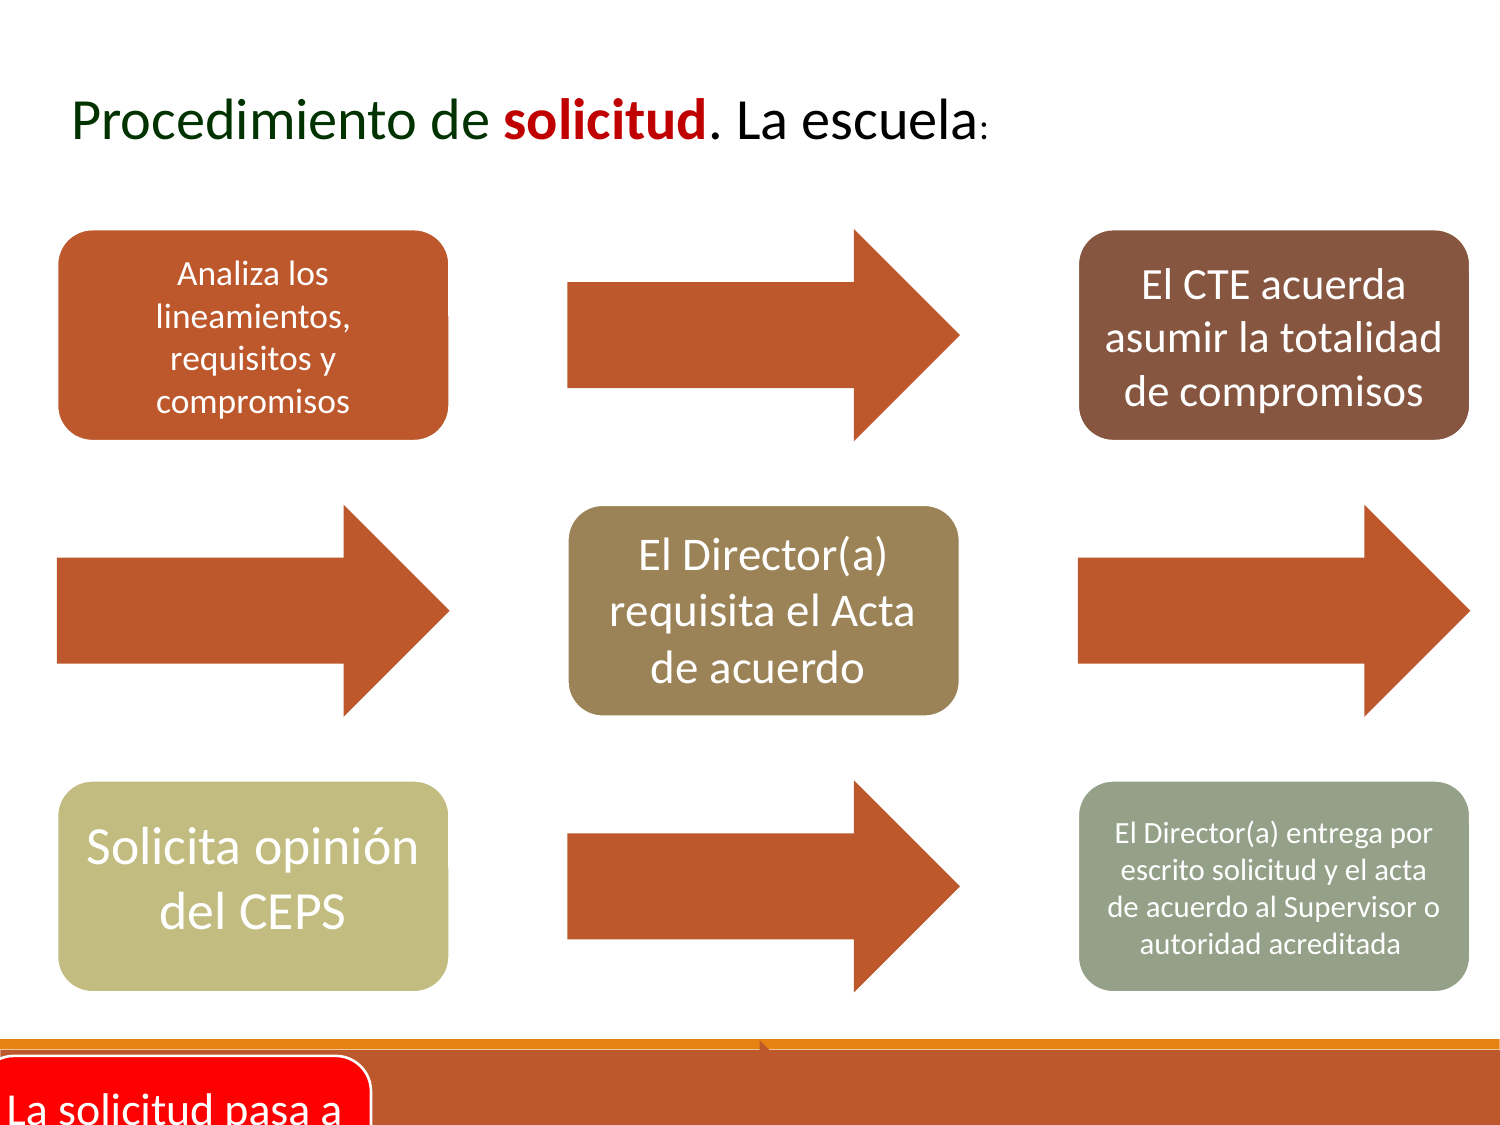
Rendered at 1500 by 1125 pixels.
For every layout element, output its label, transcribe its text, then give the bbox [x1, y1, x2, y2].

text_box Procedimiento de solicitud. La escuela: [56, 73, 1441, 227]
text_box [56, 228, 1471, 996]
